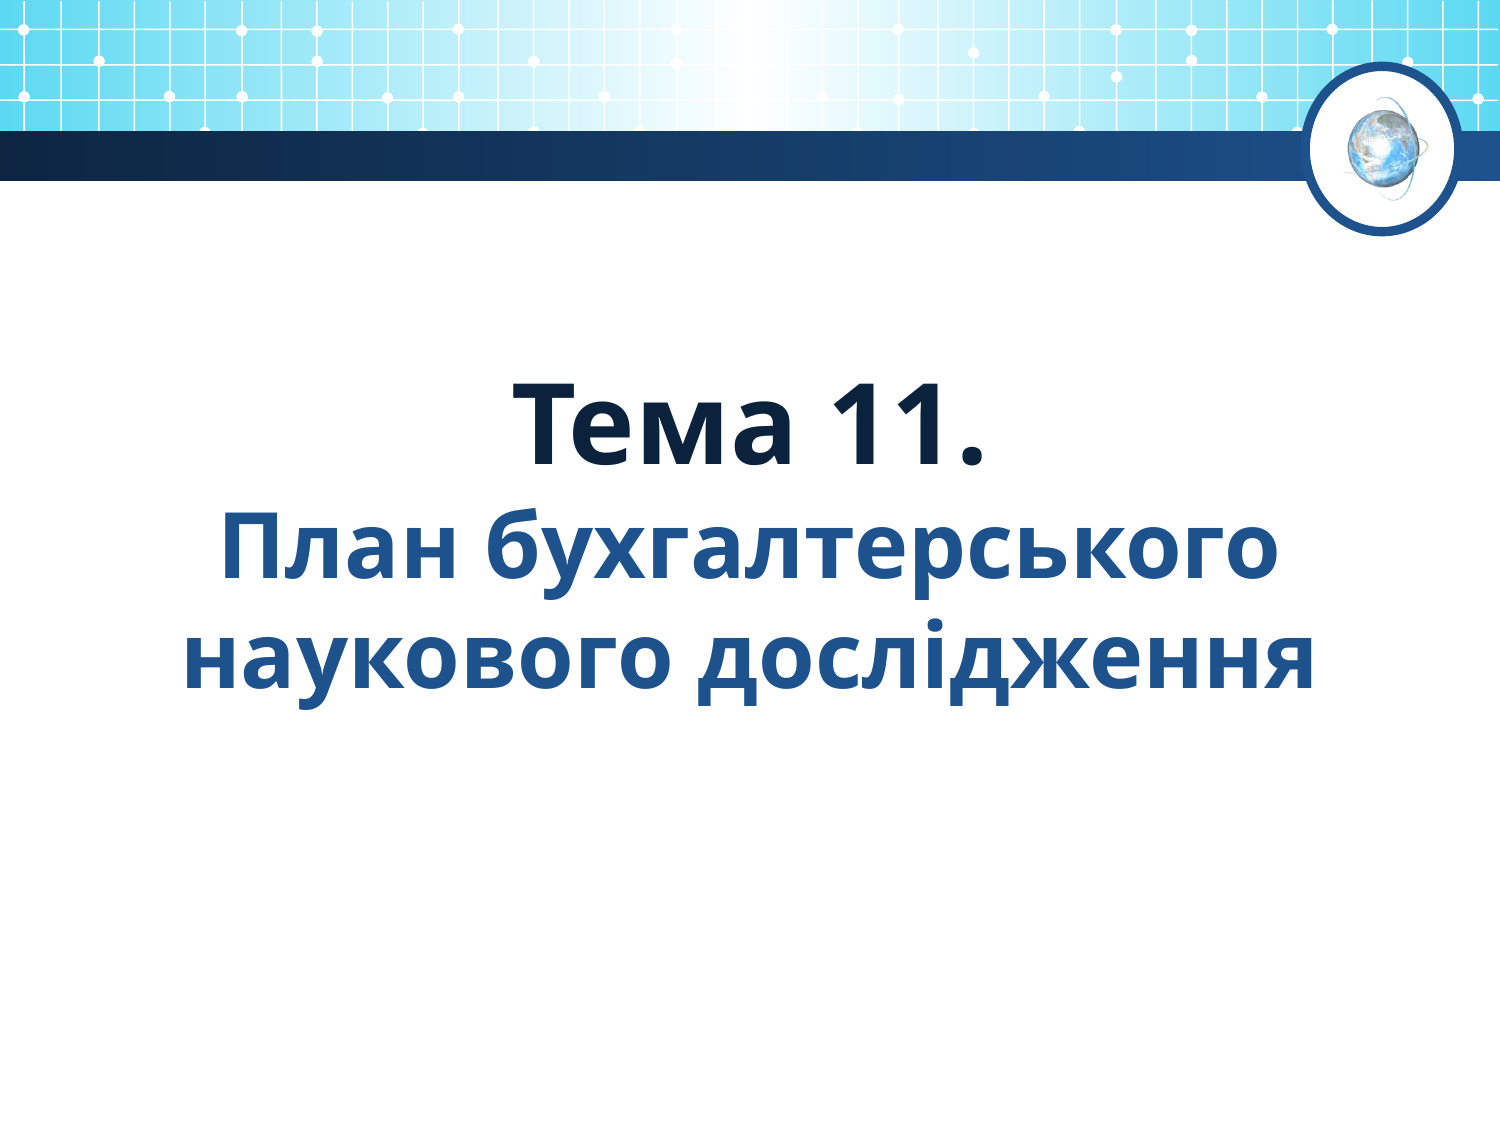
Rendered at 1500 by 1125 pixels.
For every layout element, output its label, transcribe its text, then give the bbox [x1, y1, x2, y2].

picture [1314, 72, 1450, 125]
title Тема 11. План бухгалтерського наукового дослідження [0, 125, 1500, 934]
